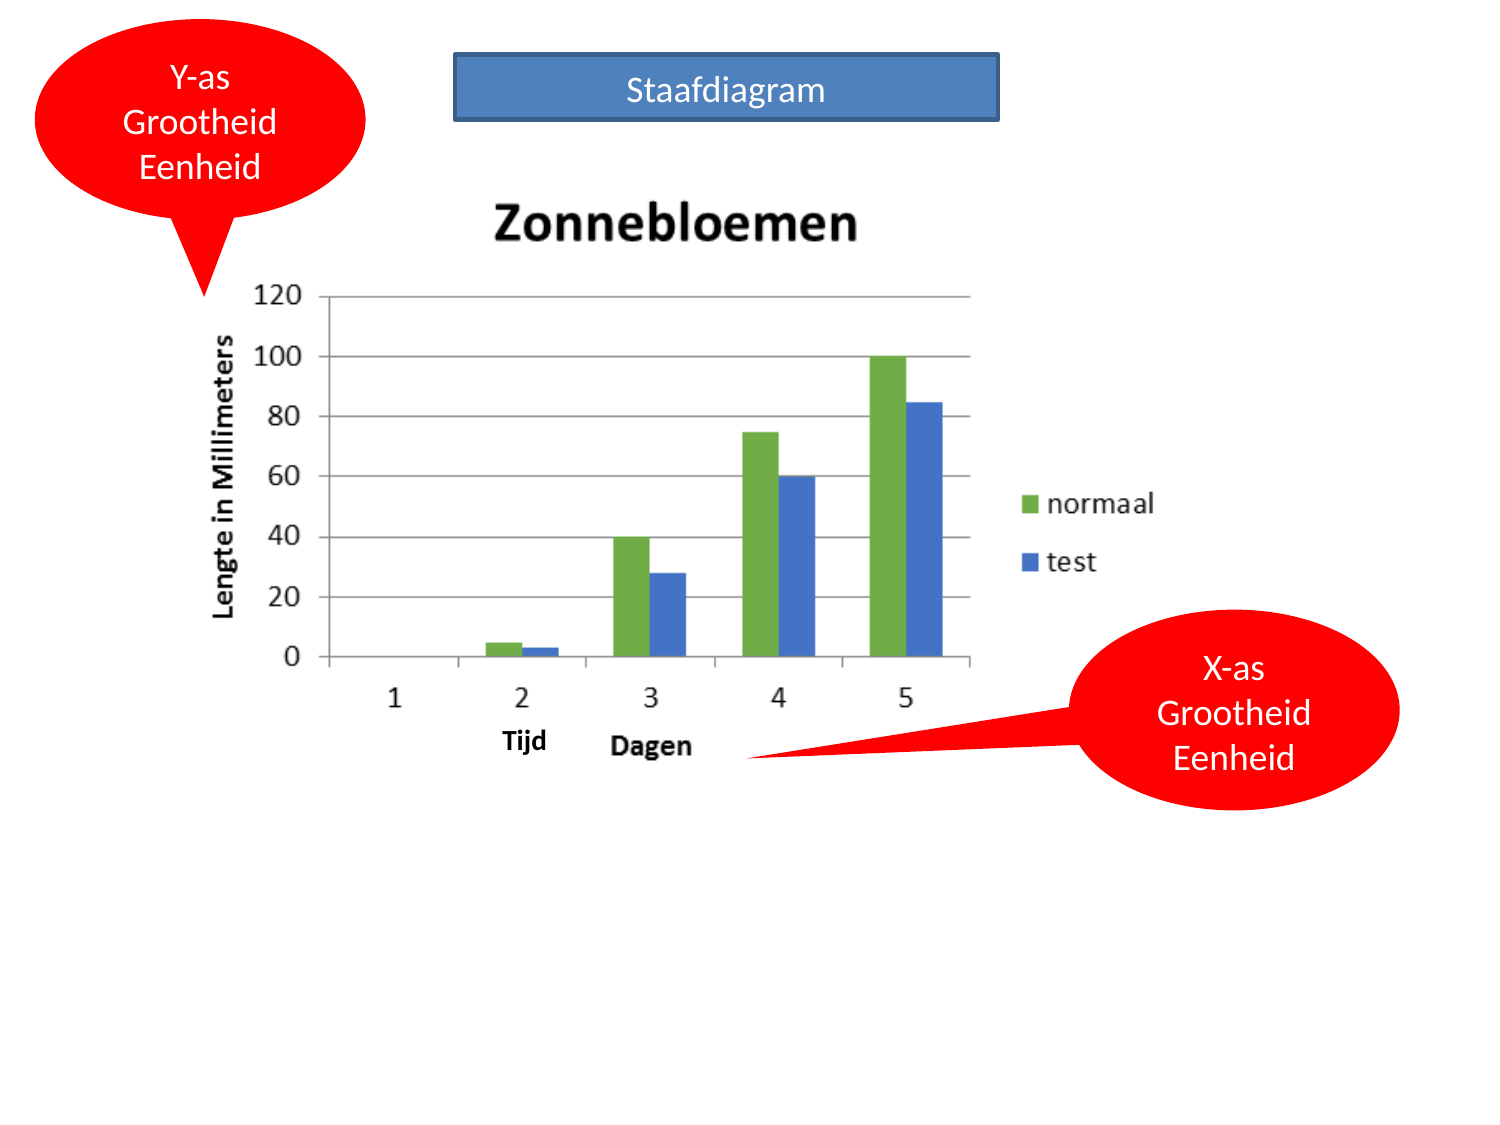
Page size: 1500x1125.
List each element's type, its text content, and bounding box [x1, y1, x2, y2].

text_box Y-as Grootheid Eenheid [32, 16, 368, 221]
text_box X-as Grootheid Eenheid [1106, 607, 1402, 813]
picture [175, 177, 1169, 769]
text_box Staafdiagram [453, 52, 1000, 122]
